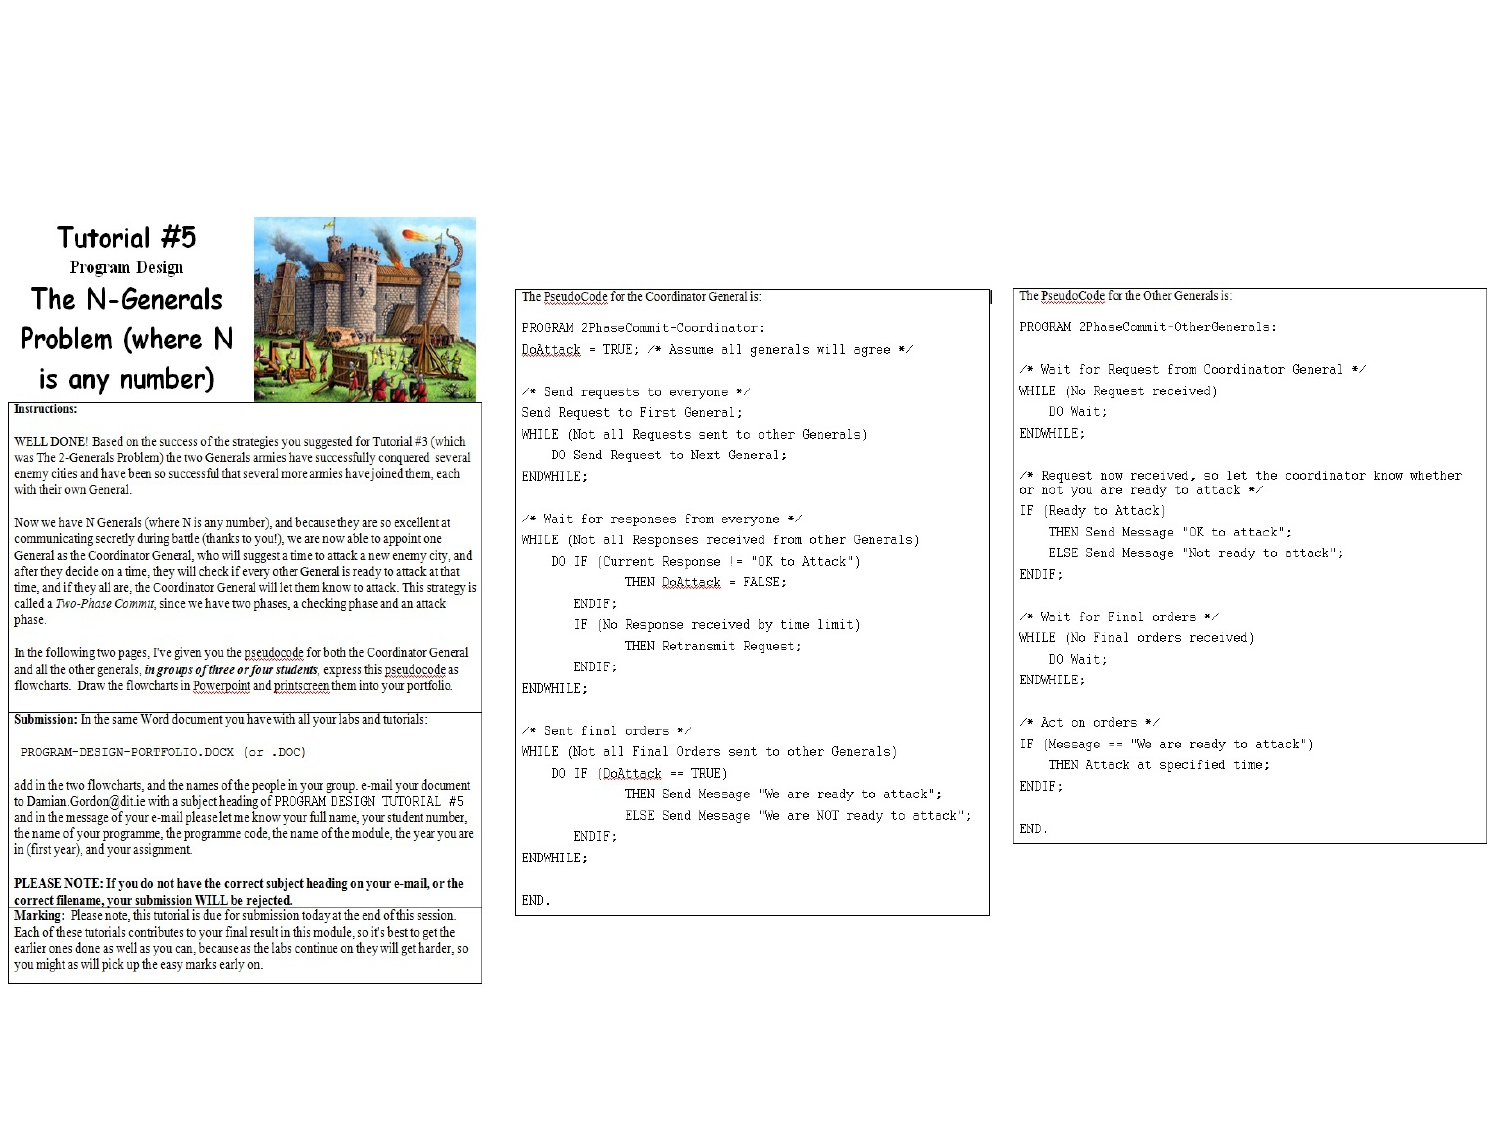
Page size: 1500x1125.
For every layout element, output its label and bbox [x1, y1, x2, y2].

picture [0, 213, 1500, 988]
